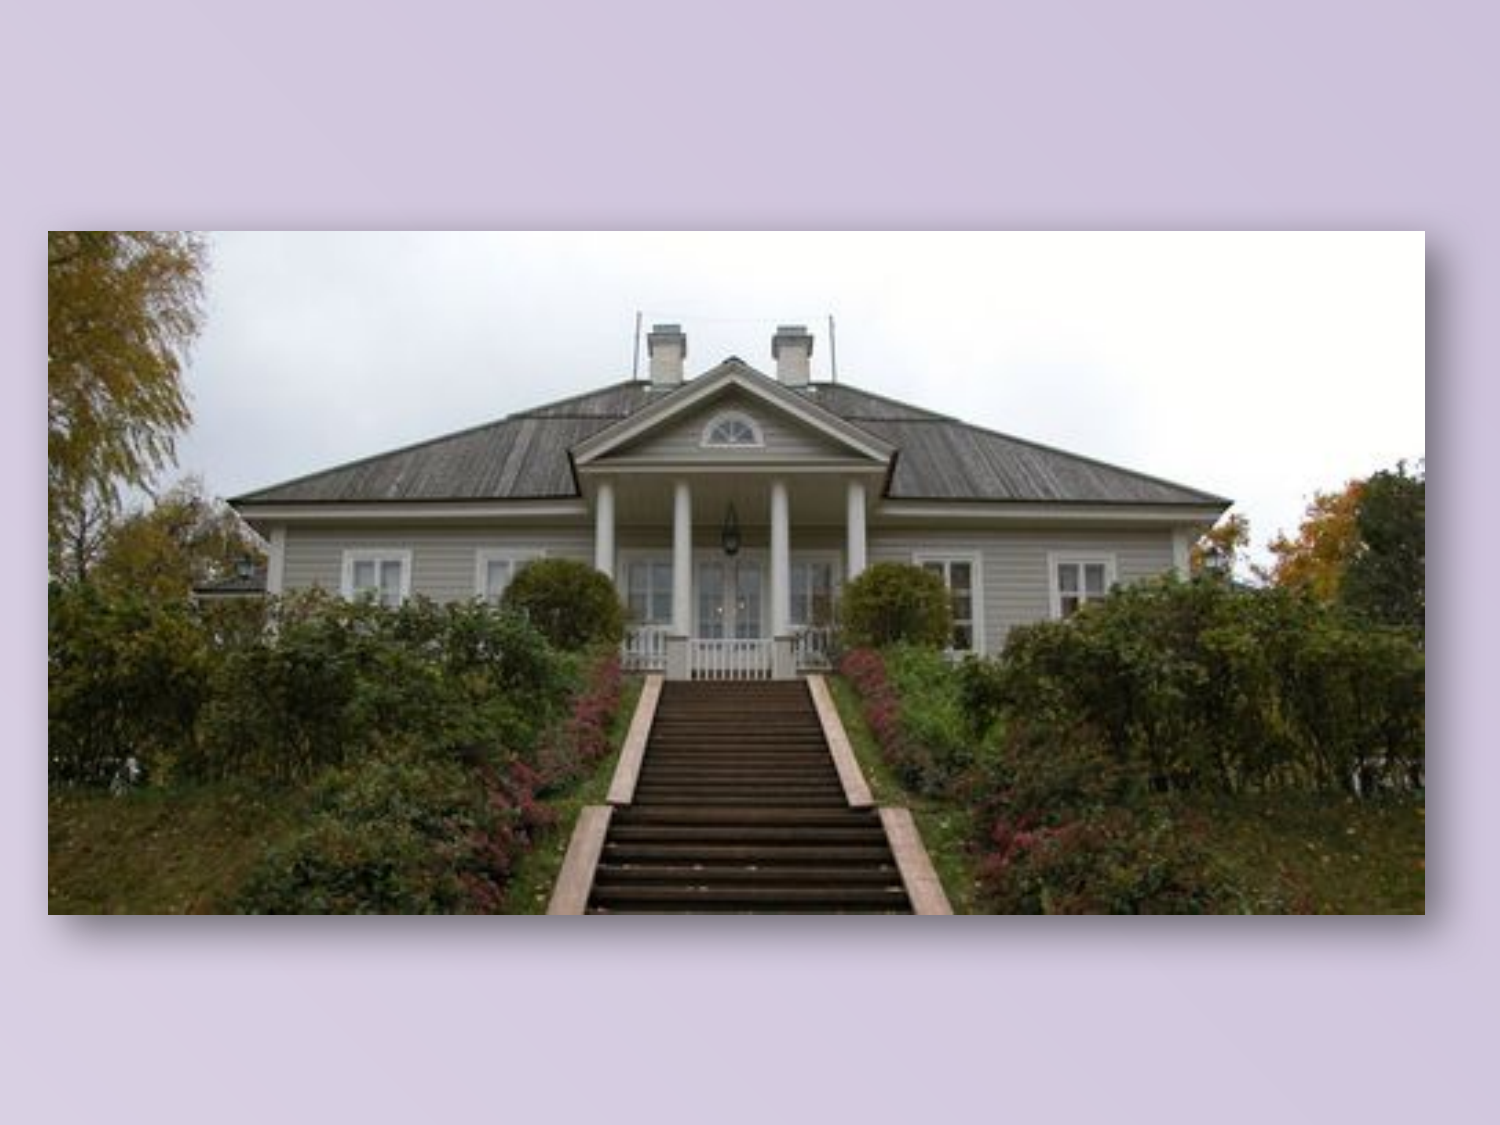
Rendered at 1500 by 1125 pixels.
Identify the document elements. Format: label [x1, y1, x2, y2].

picture [48, 231, 1426, 915]
